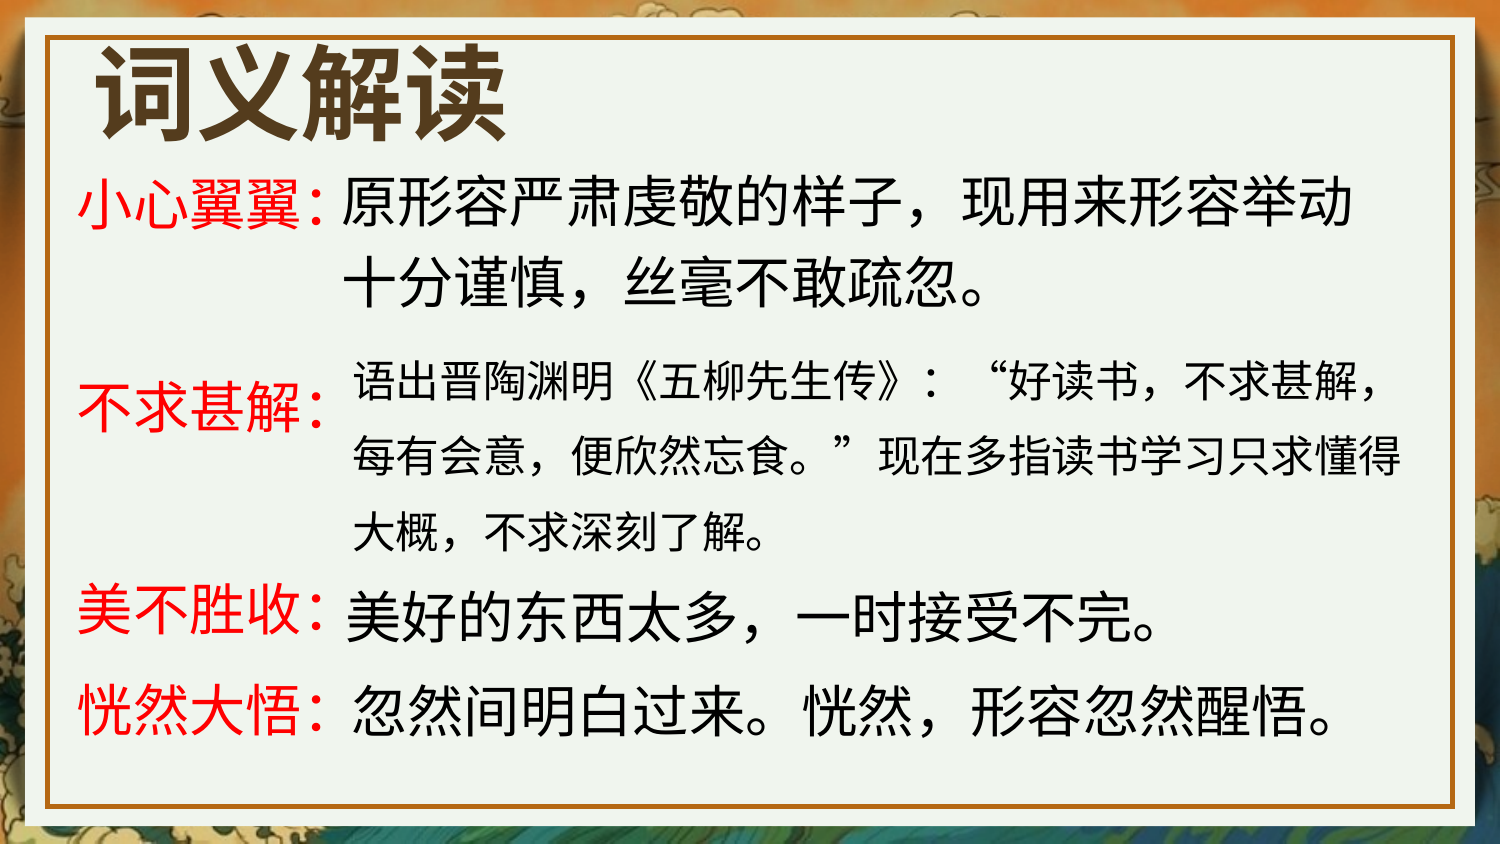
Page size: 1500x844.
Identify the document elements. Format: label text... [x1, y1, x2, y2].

text_box 忽然间明白过来。恍然，形容忽然醒悟。 [340, 670, 1379, 749]
text_box 语出晋陶渊明《五柳先生传》：“好读书，不求甚解， 每有会意，便欣然忘食。”现在多指读书学习只求懂得 大概，不求深刻了解。 [340, 337, 1414, 563]
text_box 原形容严肃虔敬的样子，现用来形容举动十分谨慎，丝毫不敢疏忽。 [329, 147, 1417, 321]
picture [0, 0, 1500, 844]
text_box 小心翼翼： 不求甚解： 美不胜收： 恍然大悟： [65, 130, 386, 749]
text_box 美好的东西太多，一时接受不完。 [333, 543, 1201, 656]
text_box 词义解读 [80, 14, 544, 130]
